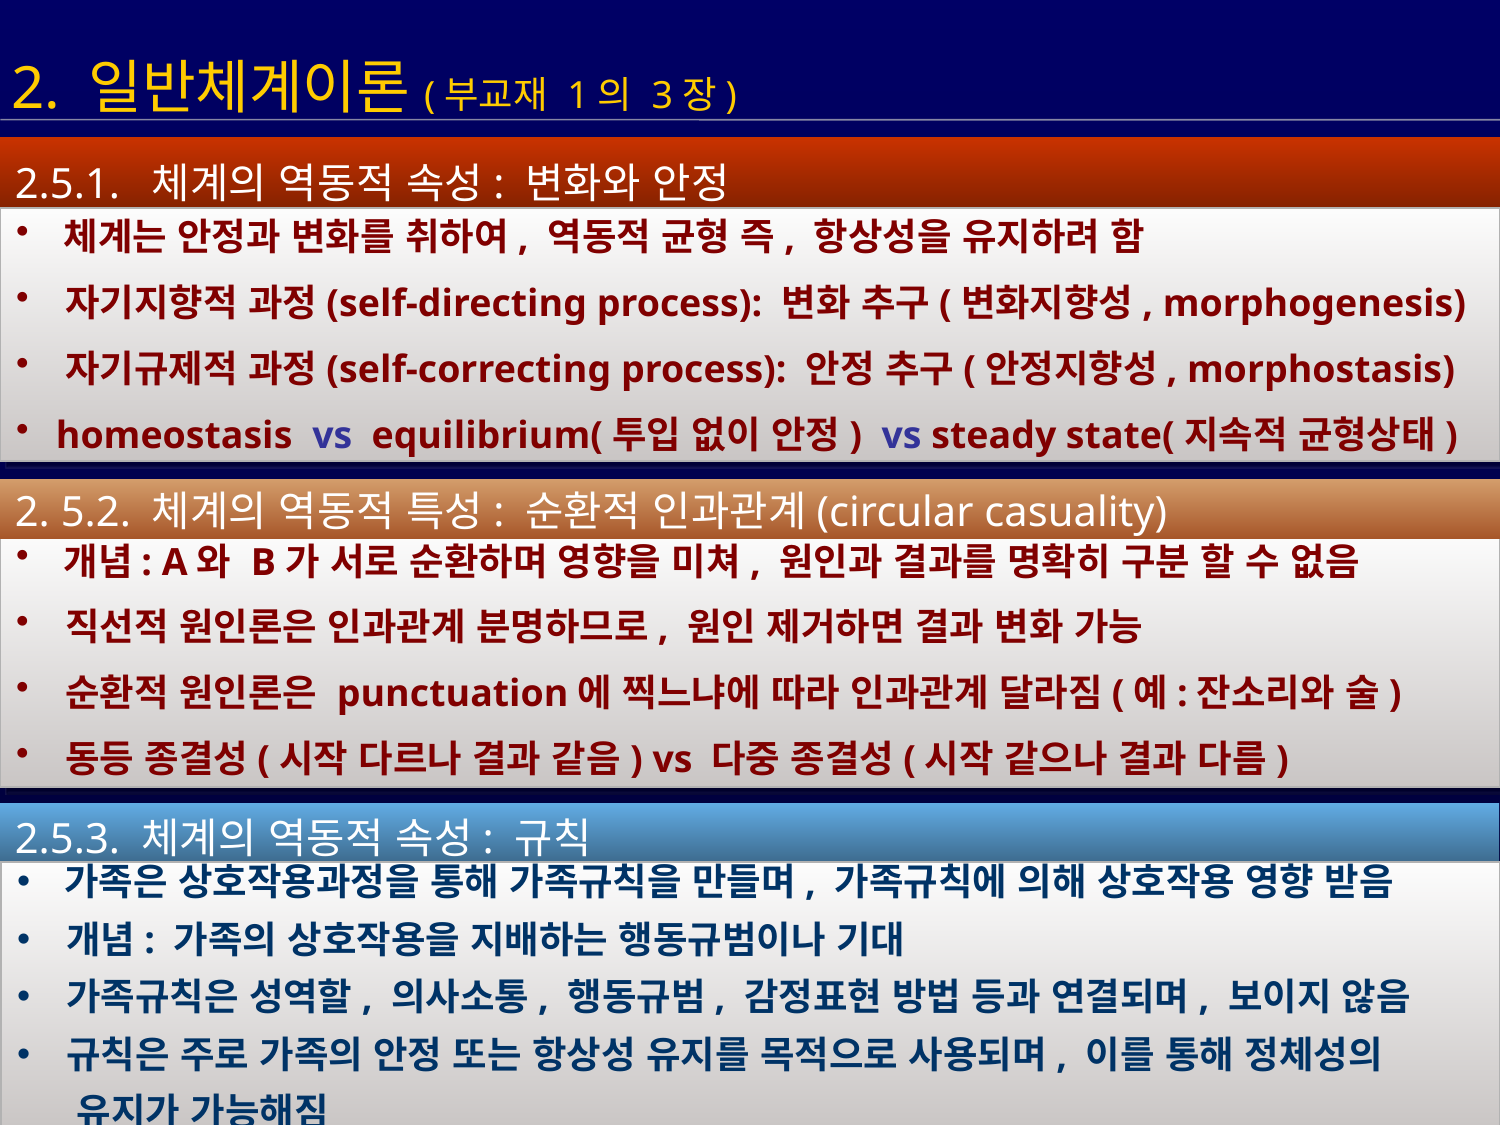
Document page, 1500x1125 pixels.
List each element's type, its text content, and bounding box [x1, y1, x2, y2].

text_box 2. 일반체계이론(부교재 1의 3장) [0, 42, 752, 128]
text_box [0, 479, 1500, 788]
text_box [0, 803, 1500, 1125]
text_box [0, 136, 1500, 462]
